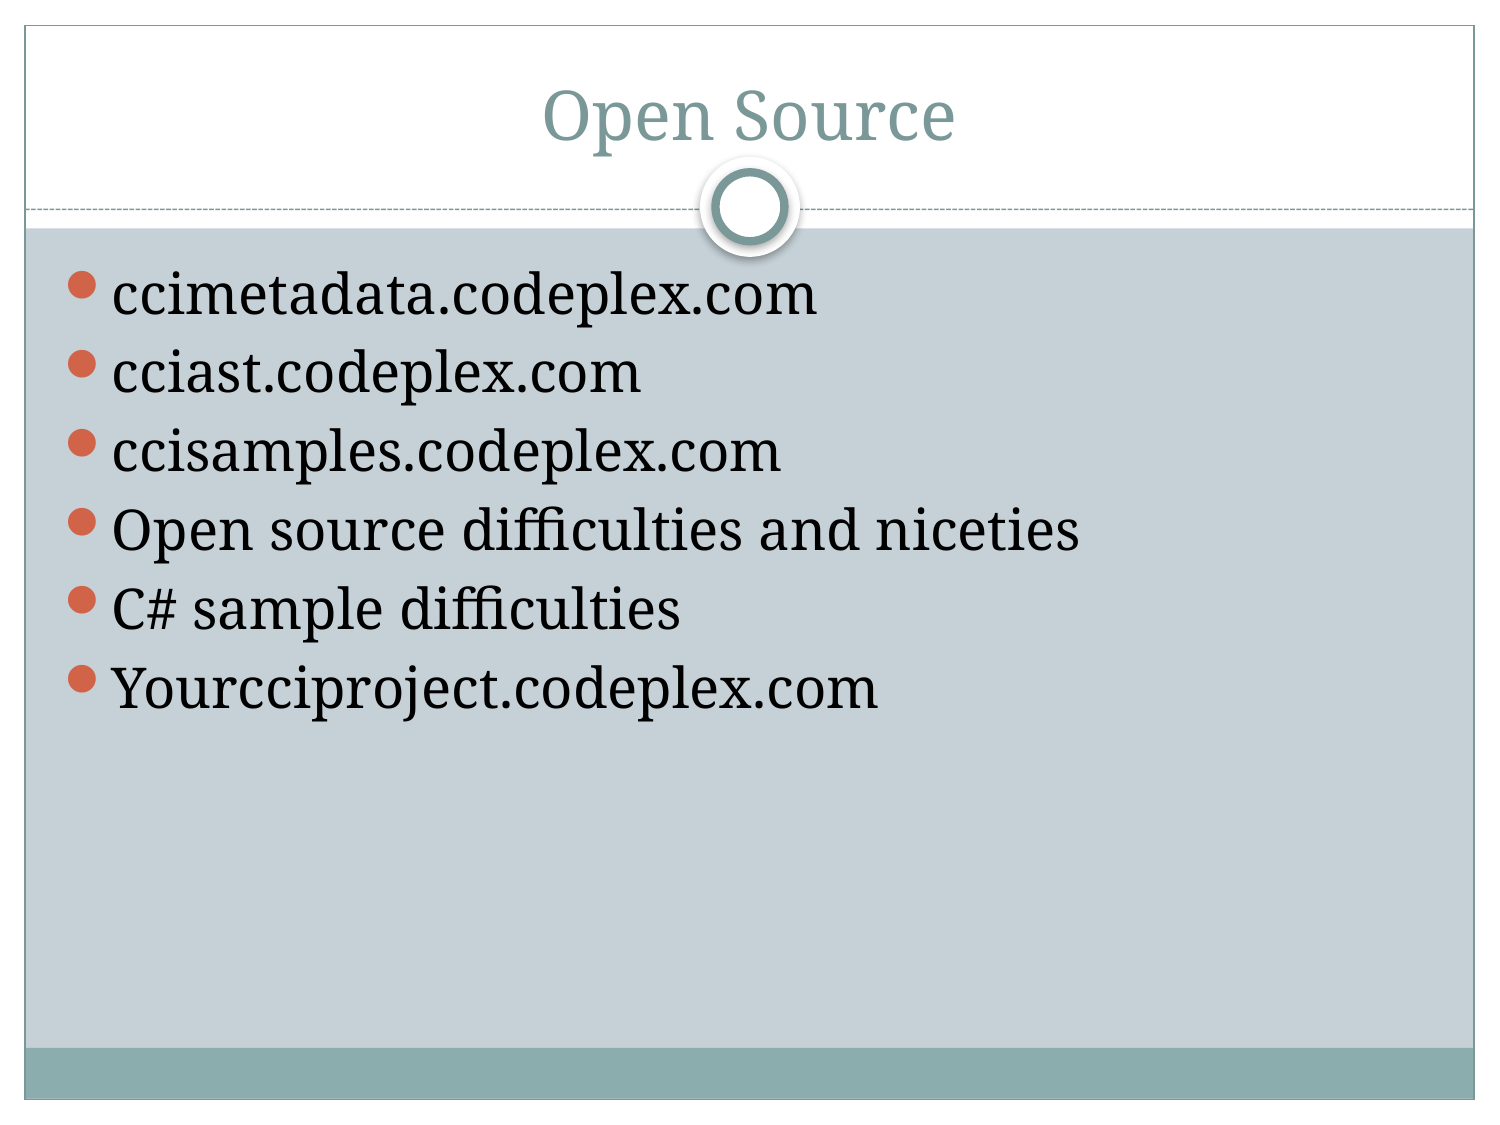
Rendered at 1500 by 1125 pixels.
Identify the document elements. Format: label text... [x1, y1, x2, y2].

title Open Source [49, 37, 1450, 162]
list ccimetadata.codeplex.com cciast.codeplex.com ccisamples.codeplex.com Open source difficulties and niceties C# sample difficulties Yourcciproject.codeplex.com [49, 250, 1445, 1001]
